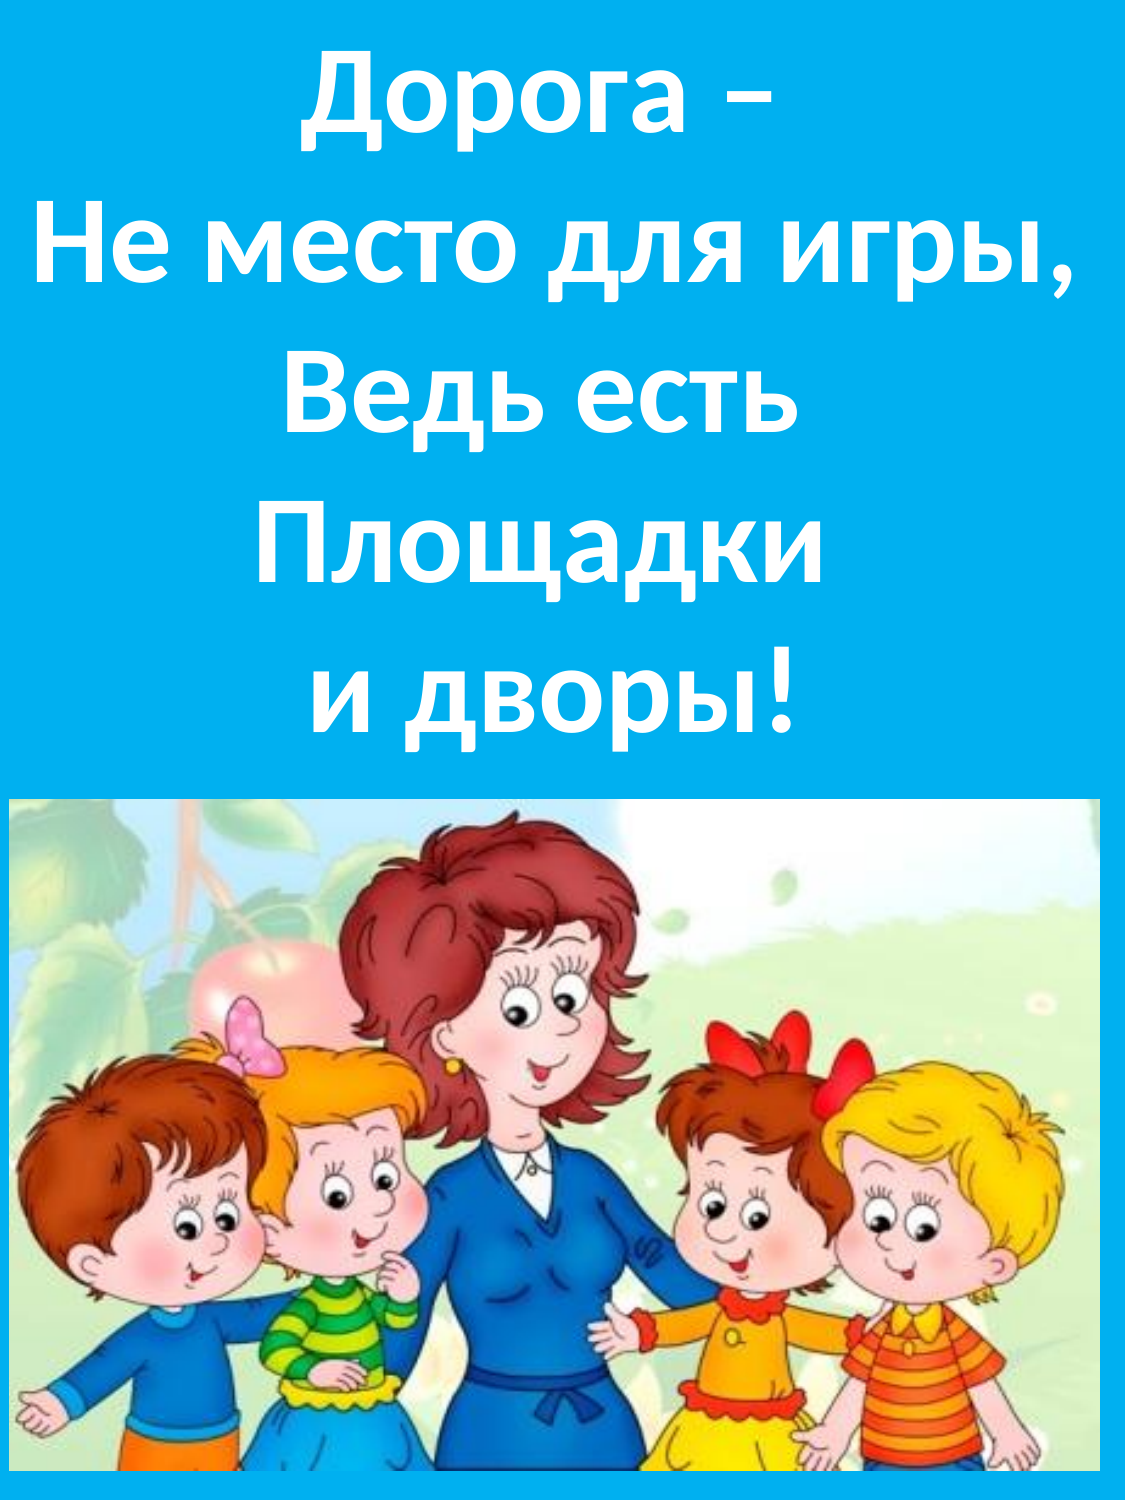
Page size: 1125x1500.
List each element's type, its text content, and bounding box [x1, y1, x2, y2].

picture [10, 800, 1099, 1470]
text_box Дорога – Не место для игры, Ведь есть Площадки и дворы! [15, 0, 1094, 765]
